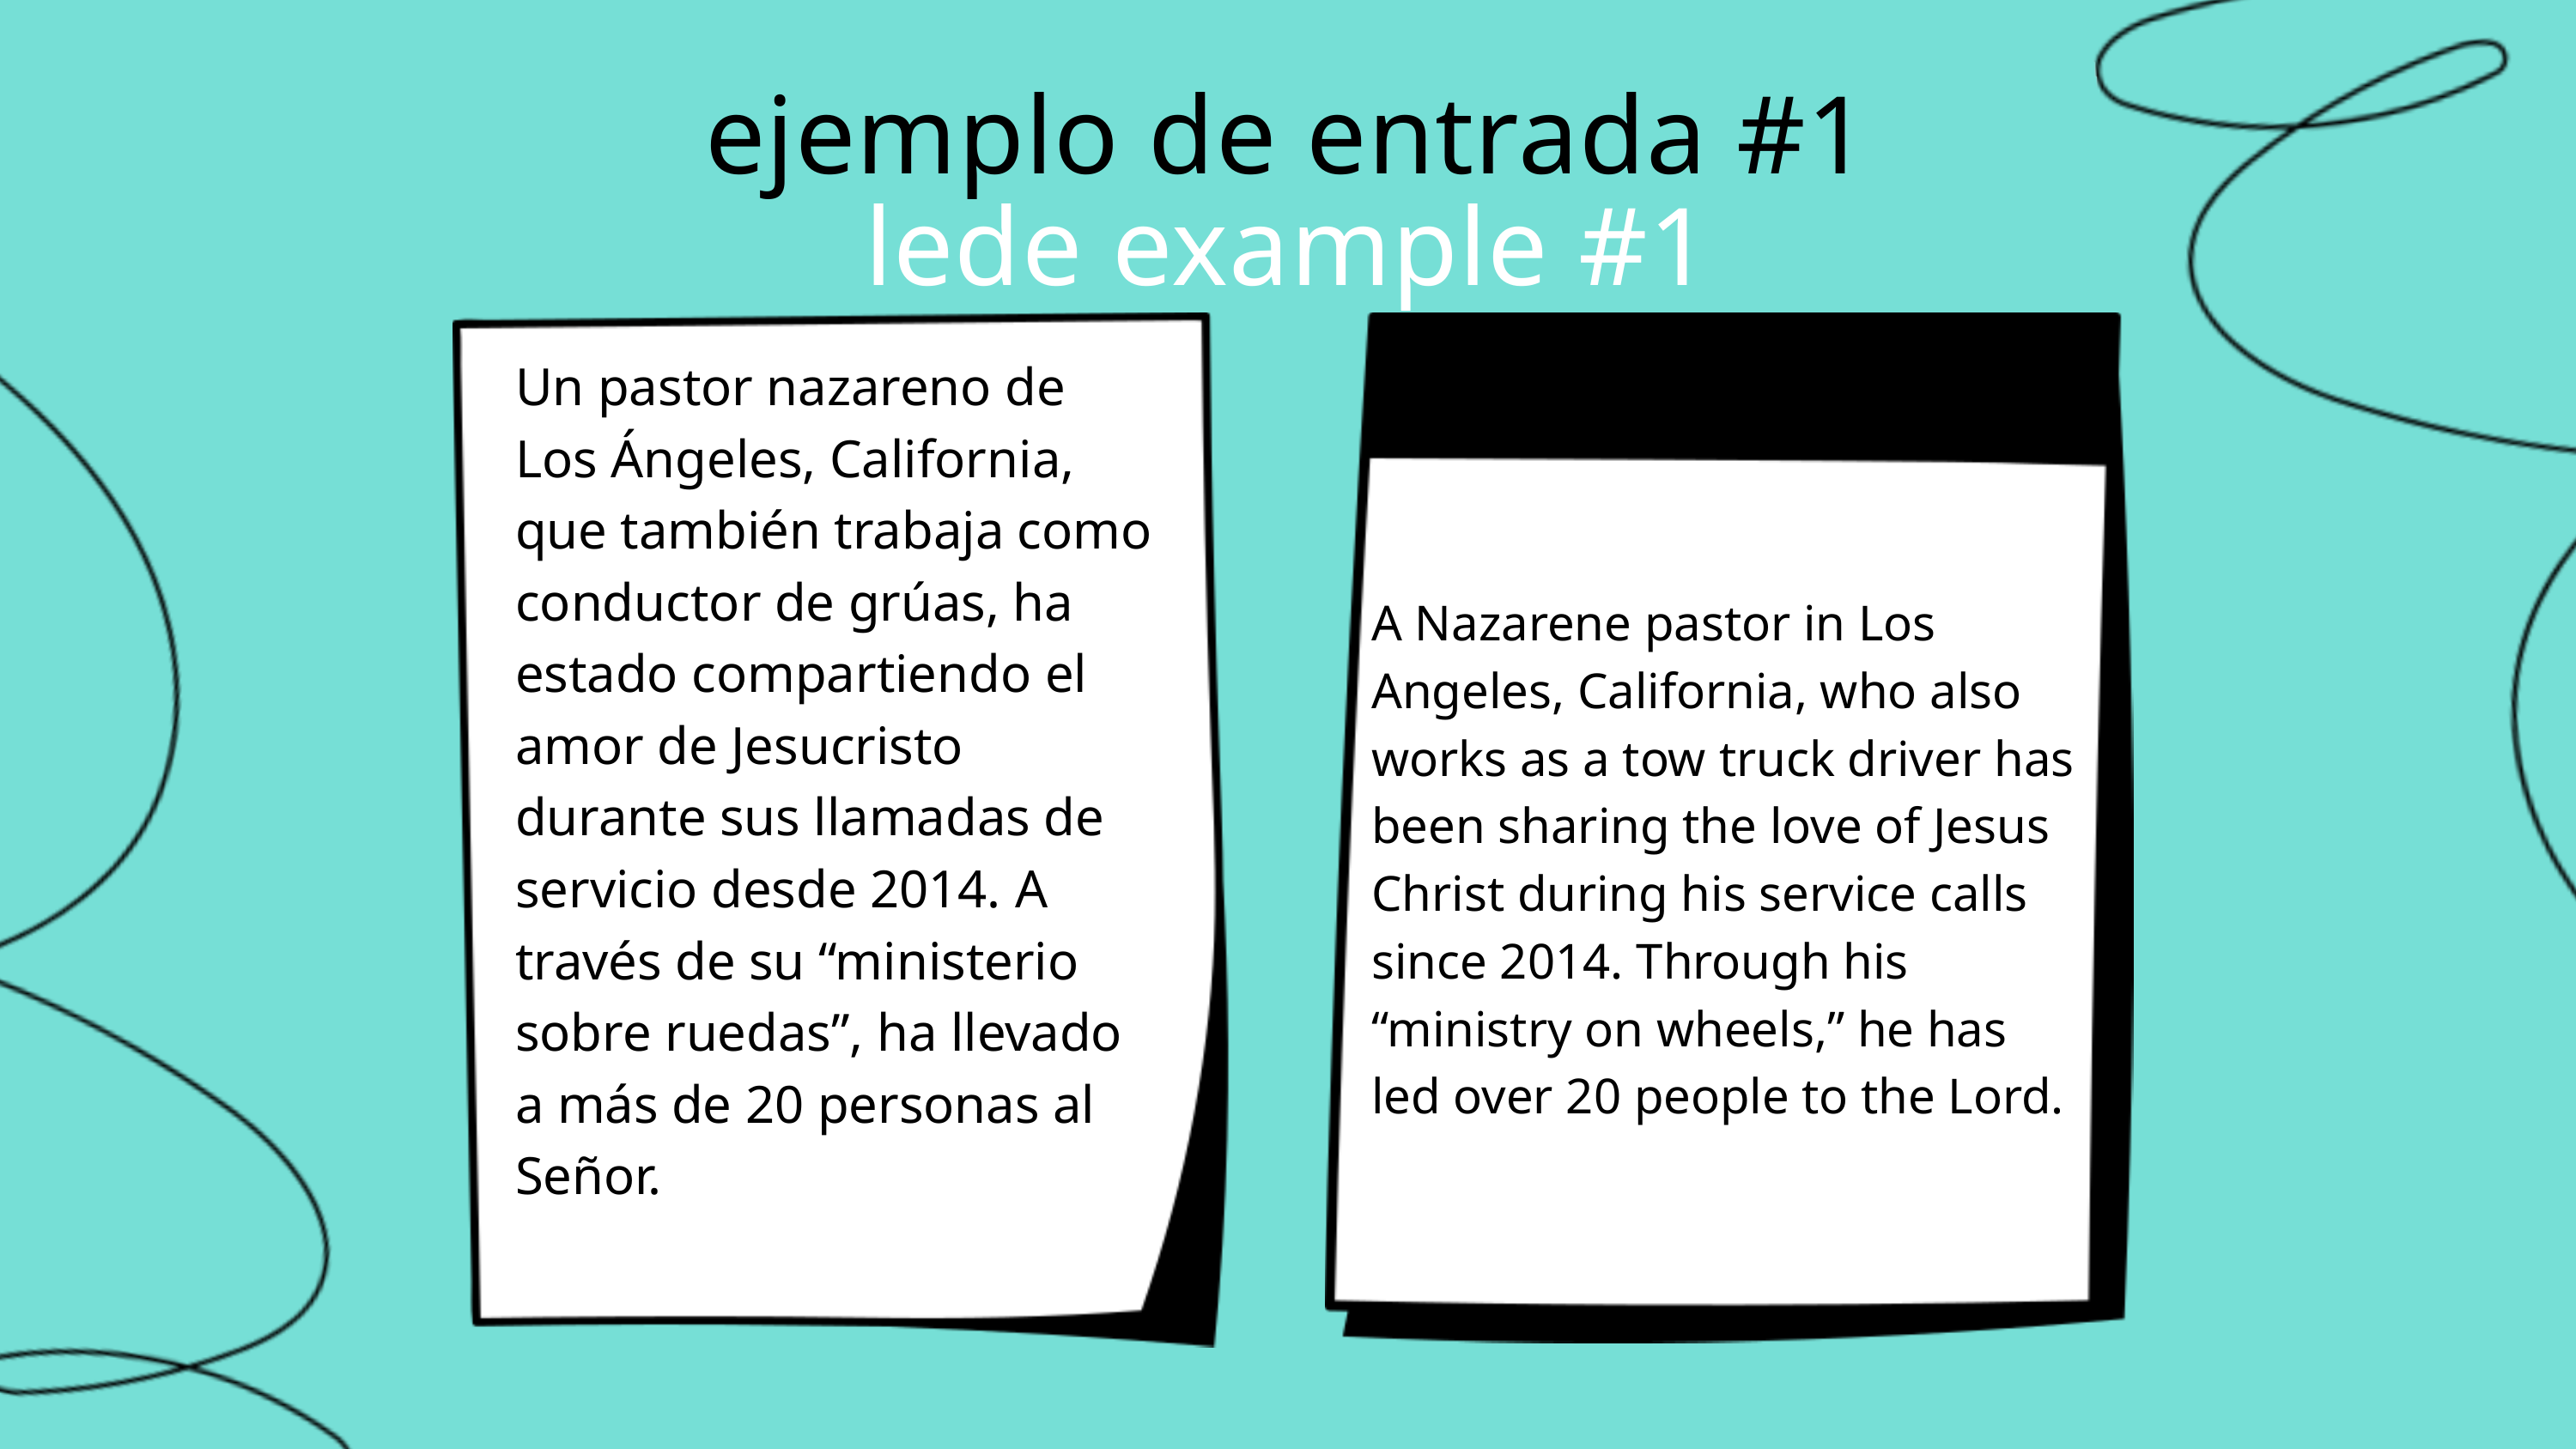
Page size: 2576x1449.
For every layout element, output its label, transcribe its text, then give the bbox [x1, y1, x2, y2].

picture [0, 26, 1233, 1449]
text_box lede example #1 [387, 199, 2189, 307]
text_box ejemplo de entrada #1 [387, 88, 2189, 196]
picture [1325, 0, 2576, 1361]
